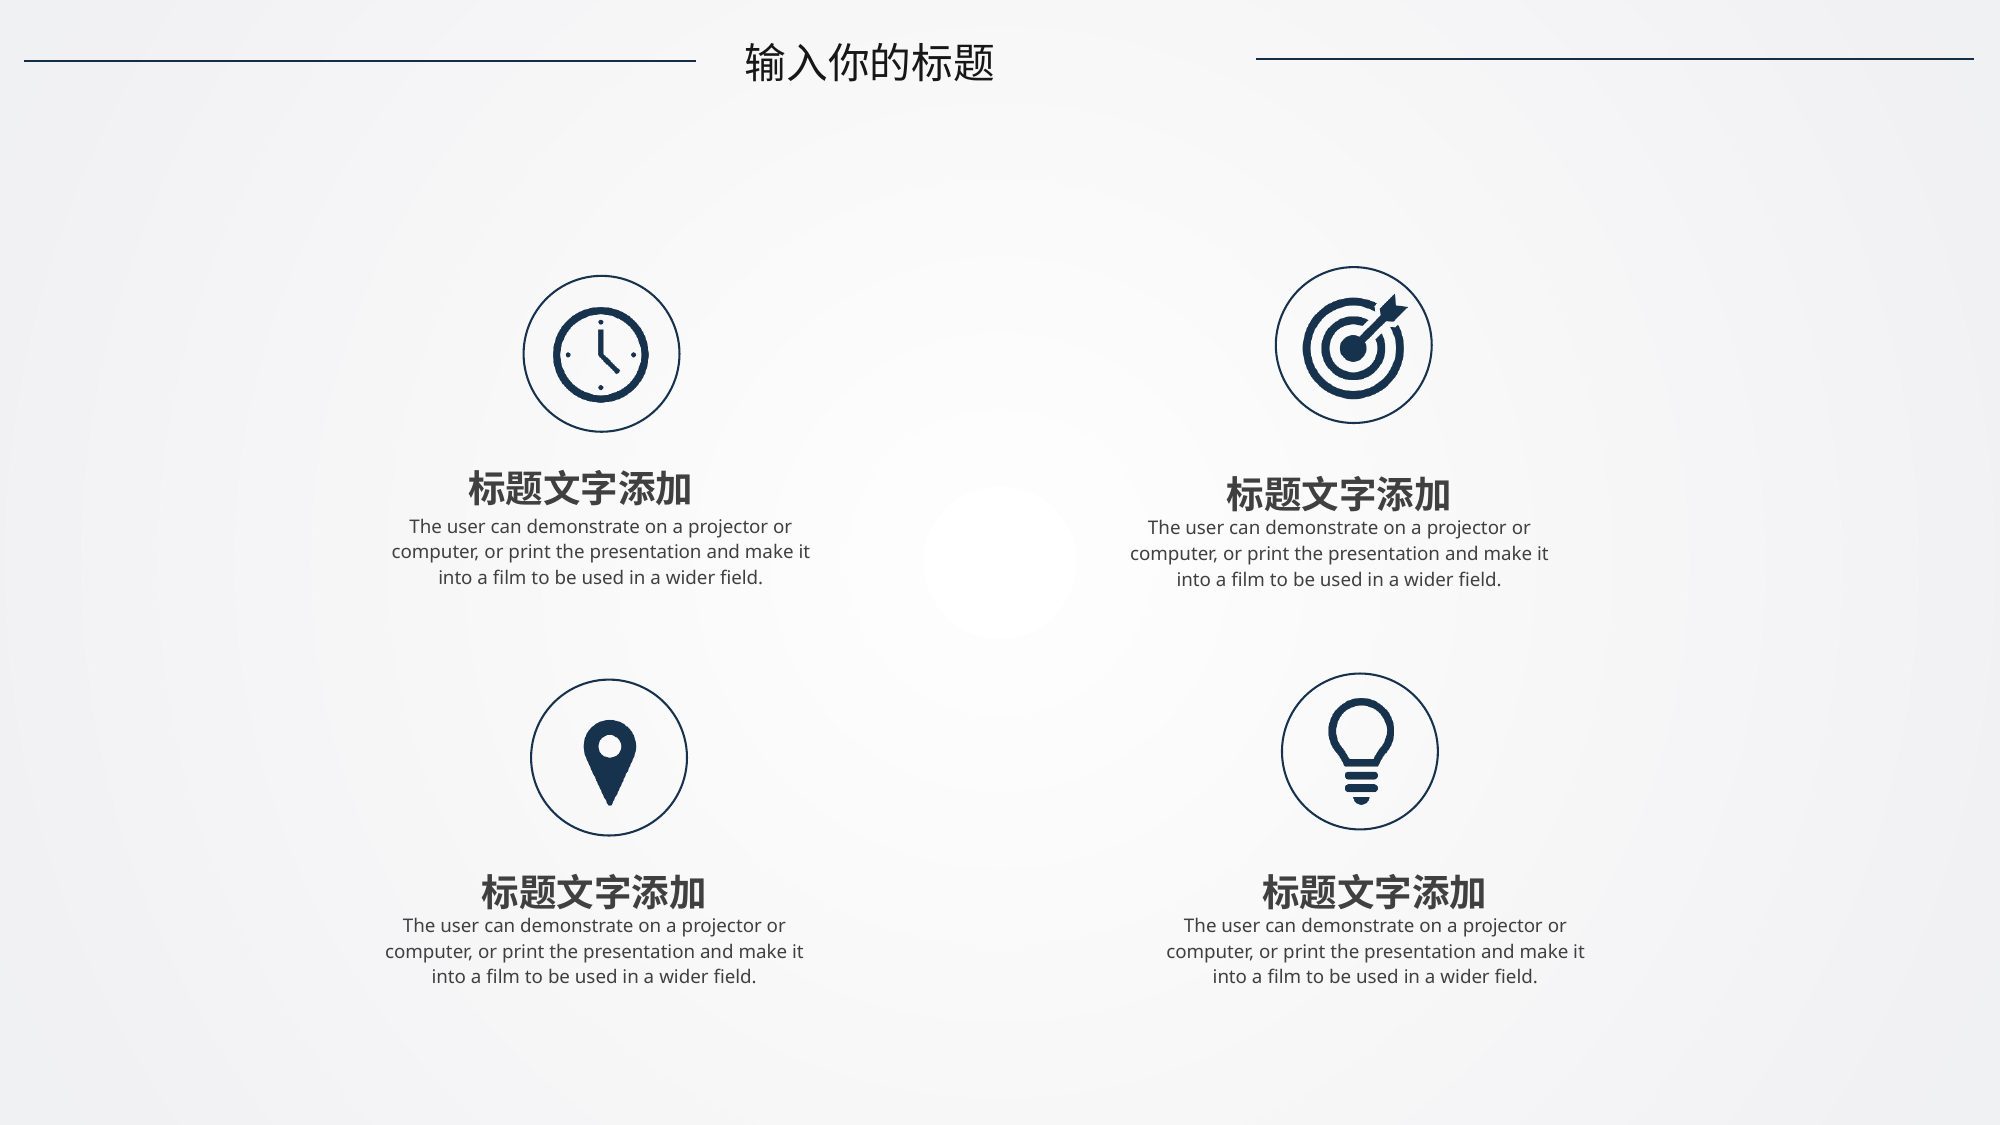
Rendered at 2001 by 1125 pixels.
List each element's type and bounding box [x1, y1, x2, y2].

picture [540, 294, 661, 415]
text_box [1310, 813, 1410, 831]
picture [1291, 282, 1419, 411]
text_box [552, 678, 666, 702]
text_box [551, 415, 652, 433]
picture [549, 702, 670, 823]
text_box [530, 706, 549, 809]
text_box [363, 448, 838, 597]
text_box [522, 304, 540, 404]
picture [1300, 690, 1422, 813]
text_box [1306, 266, 1402, 282]
text_box [23, 36, 1974, 88]
text_box [1280, 700, 1300, 803]
text_box [1138, 852, 1612, 994]
text_box [1310, 411, 1398, 425]
text_box [1274, 297, 1291, 393]
text_box [1419, 300, 1433, 390]
text_box [661, 301, 681, 406]
text_box [564, 823, 654, 837]
text_box [1102, 454, 1576, 597]
text_box [357, 852, 831, 994]
text_box [1310, 672, 1410, 690]
text_box [1422, 702, 1439, 801]
text_box [670, 707, 689, 808]
text_box [549, 274, 654, 294]
